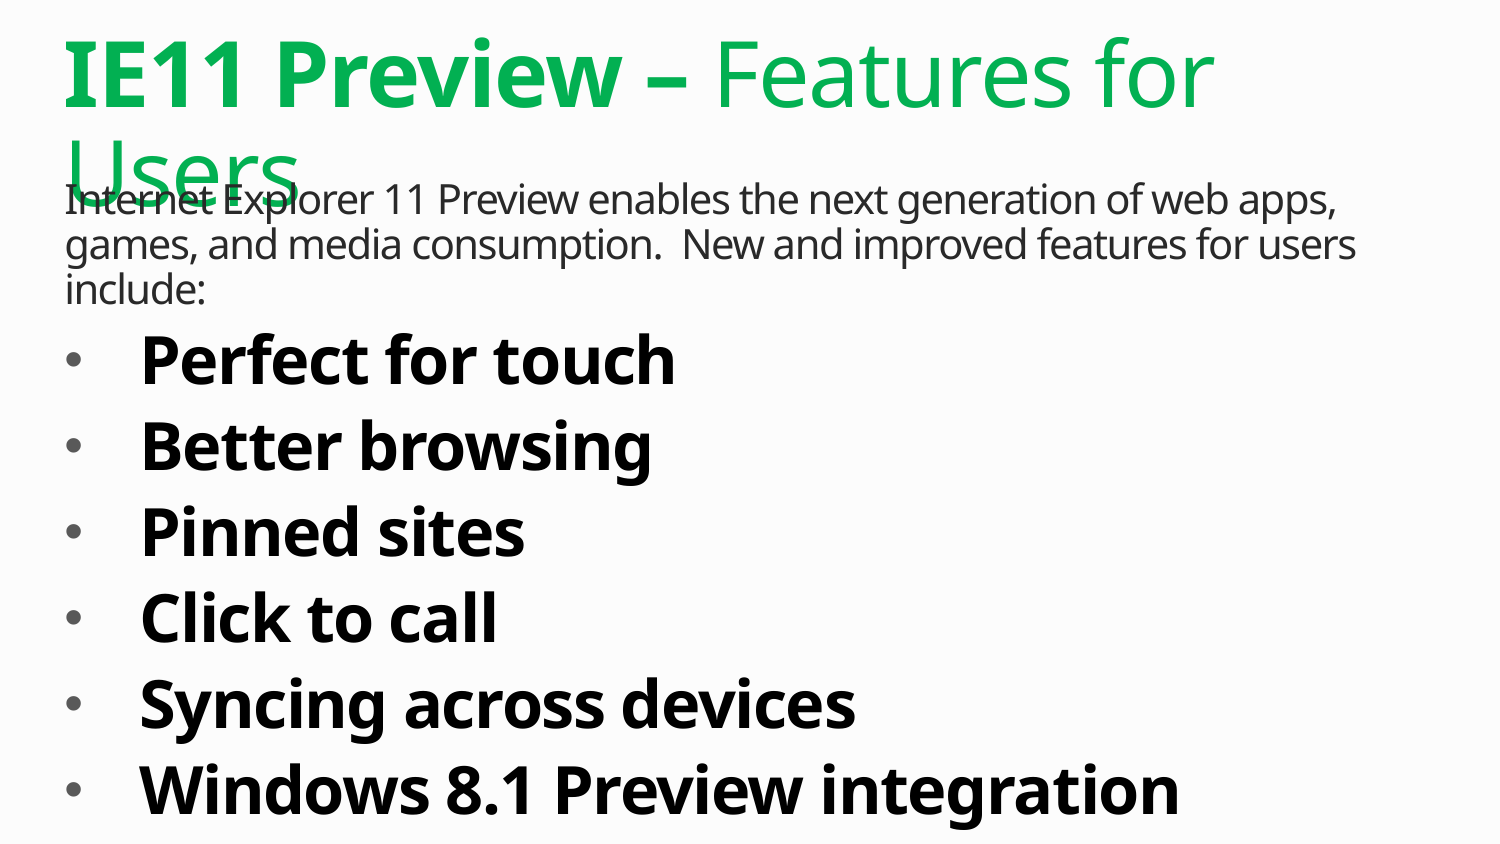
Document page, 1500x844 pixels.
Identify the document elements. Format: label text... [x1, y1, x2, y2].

list Internet Explorer 11 Preview enables the next generation of web apps, games, and media consumption. New and improved features for users include: Perfect for touch Better browsing Pinned sites Click to call Syncing across devices Windows 8.1 Preview integration [63, 178, 1436, 794]
title IE11 Preview – Features for Users [63, 28, 1436, 84]
text_box [31, 84, 1469, 279]
text_box [75, 671, 1450, 822]
